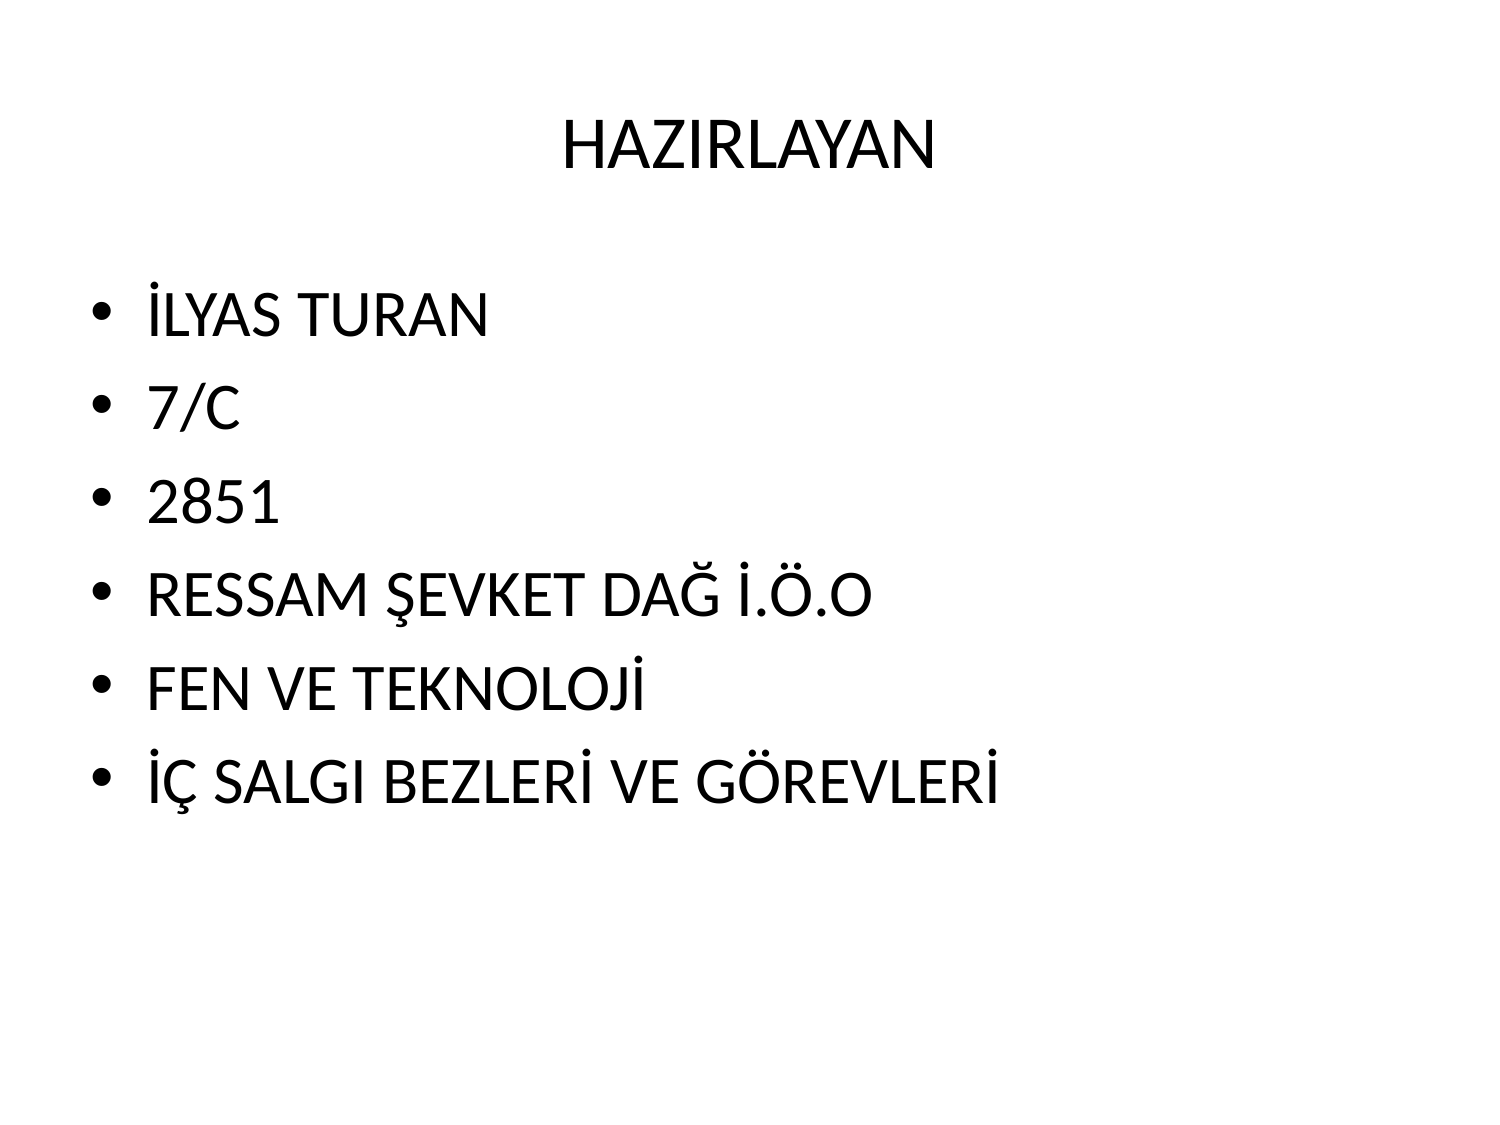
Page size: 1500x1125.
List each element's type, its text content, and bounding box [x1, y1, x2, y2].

title HAZIRLAYAN [75, 45, 1425, 233]
list İLYAS TURAN 7/C 2851 RESSAM ŞEVKET DAĞ İ.Ö.O FEN VE TEKNOLOJİ İÇ SALGI BEZLERİ VE GÖREVLERİ [75, 262, 1425, 1005]
